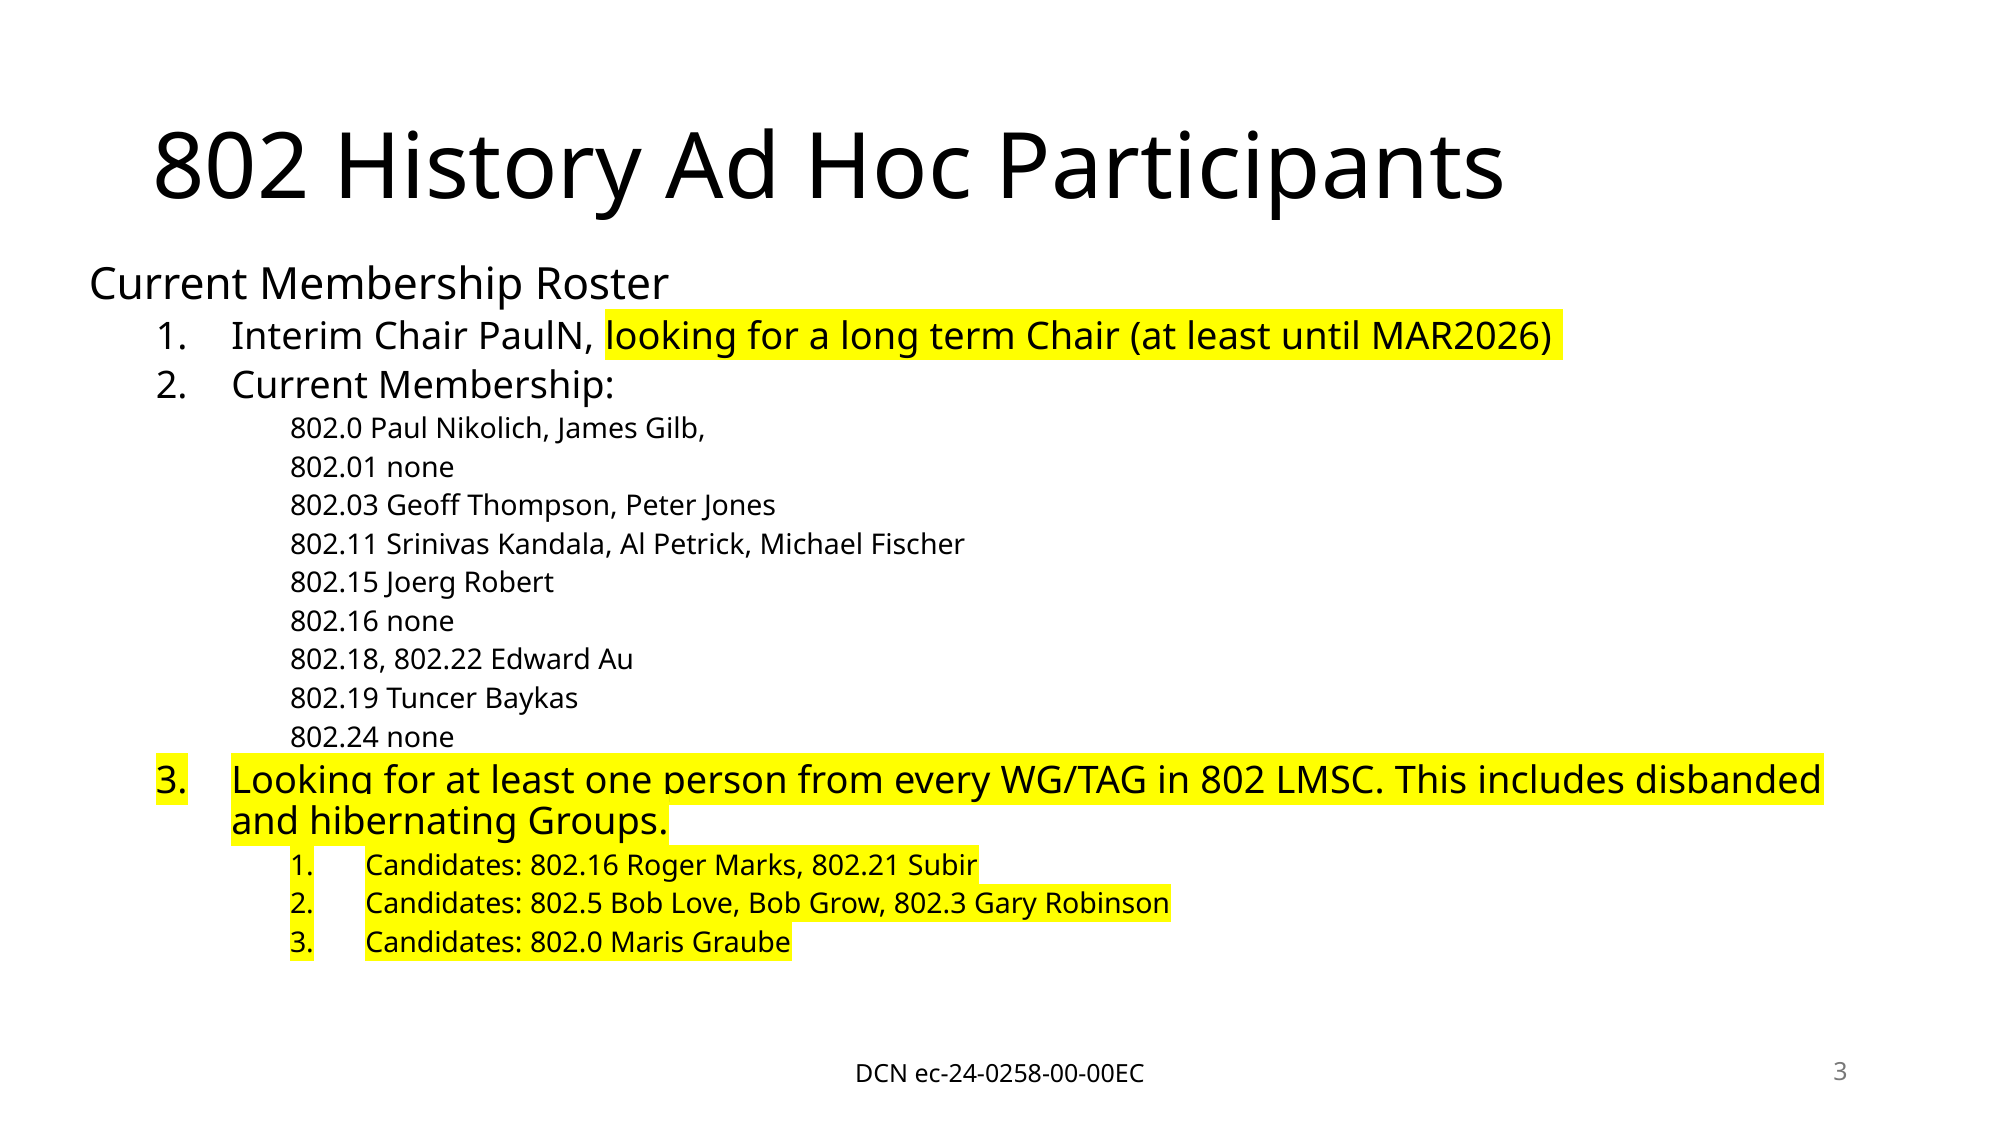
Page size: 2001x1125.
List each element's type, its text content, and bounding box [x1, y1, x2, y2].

list Current Membership Roster Interim Chair PaulN, looking for a long term Chair (at least until MAR2026) Current Membership: 802.0 Paul Nikolich, James Gilb, 802.01 none 802.03 Geoff Thompson, Peter Jones 802.11 Srinivas Kandala, Al Petrick, Michael Fischer 802.15 Joerg Robert 802.16 none 802.18, 802.22 Edward Au 802.19 Tuncer Baykas 802.24 none Looking for at least one person from every WG/TAG in 802 LMSC. This includes disbanded and hibernating Groups. Candidates: 802.16 Roger Marks, 802.21 Subir Candidates: 802.5 Bob Love, Bob Grow, 802.3 Gary Robinson Candidates: 802.0 Maris Graube [73, 253, 1886, 968]
title 802 History Ad Hoc Participants [137, 59, 1863, 253]
footer DCN ec-24-0258-00-00EC [662, 1042, 1338, 1103]
slide_number 3 [1412, 1042, 1863, 1103]
